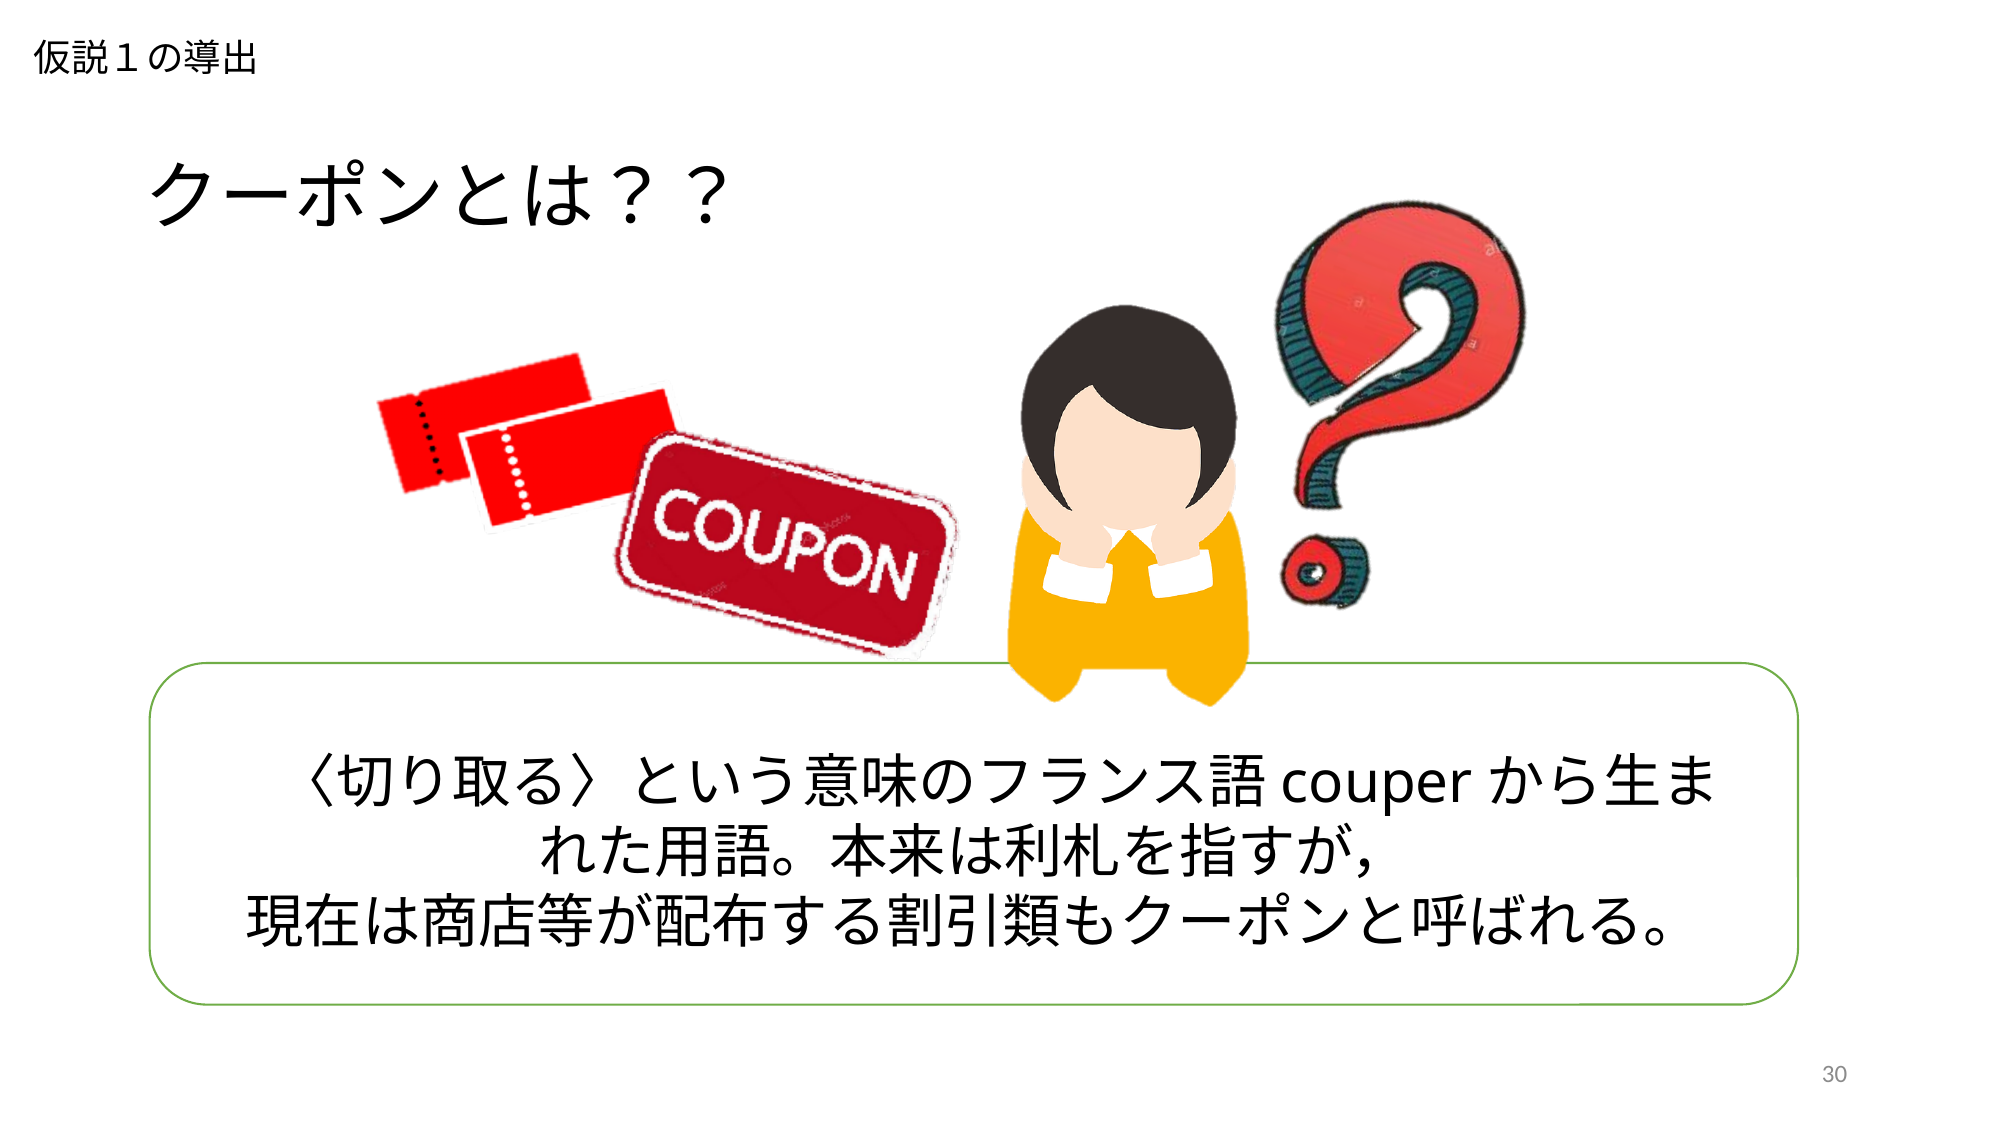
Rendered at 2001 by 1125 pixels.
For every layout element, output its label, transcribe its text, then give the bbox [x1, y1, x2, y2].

text_box 仮説１の導出 [19, 26, 274, 87]
text_box クーポンとは？？ [130, 140, 1209, 246]
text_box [149, 662, 1799, 1035]
picture [369, 89, 1676, 771]
slide_number 30 [1412, 1042, 1863, 1103]
